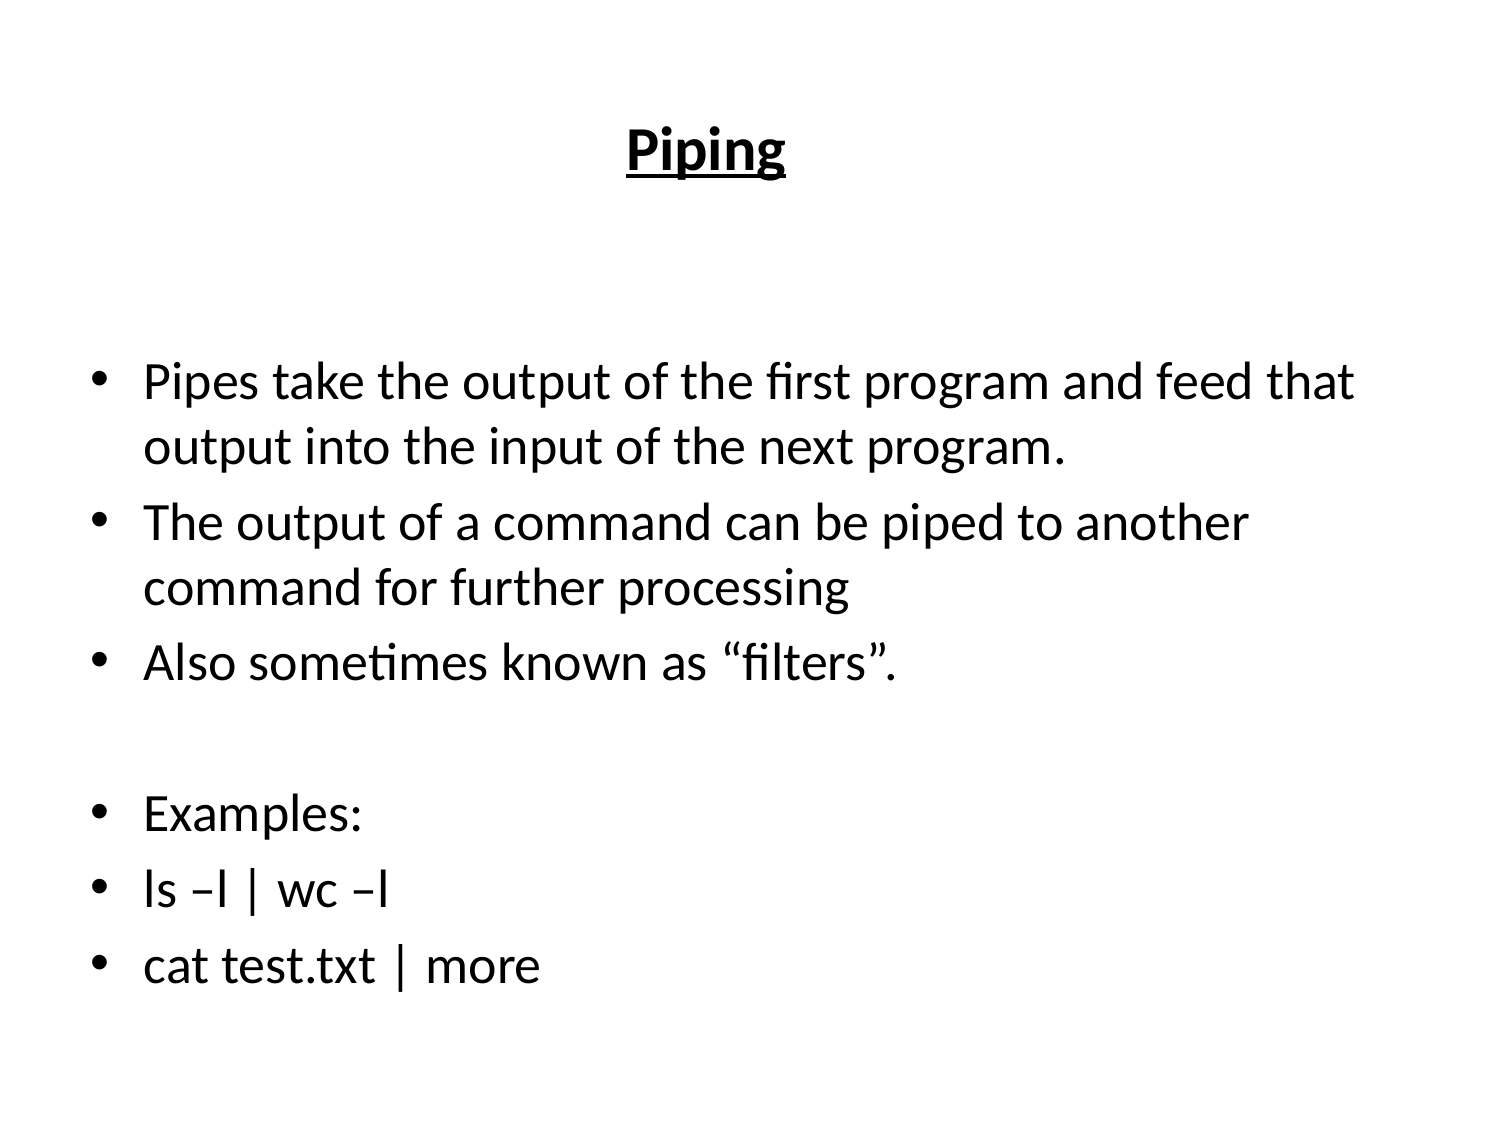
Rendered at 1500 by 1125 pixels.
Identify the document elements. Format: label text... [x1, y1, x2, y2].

title Piping [200, 75, 1213, 216]
list Pipes take the output of the first program and feed that output into the input of the next program. The output of a command can be piped to another command for further processing Also sometimes known as “filters”. Examples: ls –l | wc –l cat test.txt | more [75, 262, 1425, 1005]
